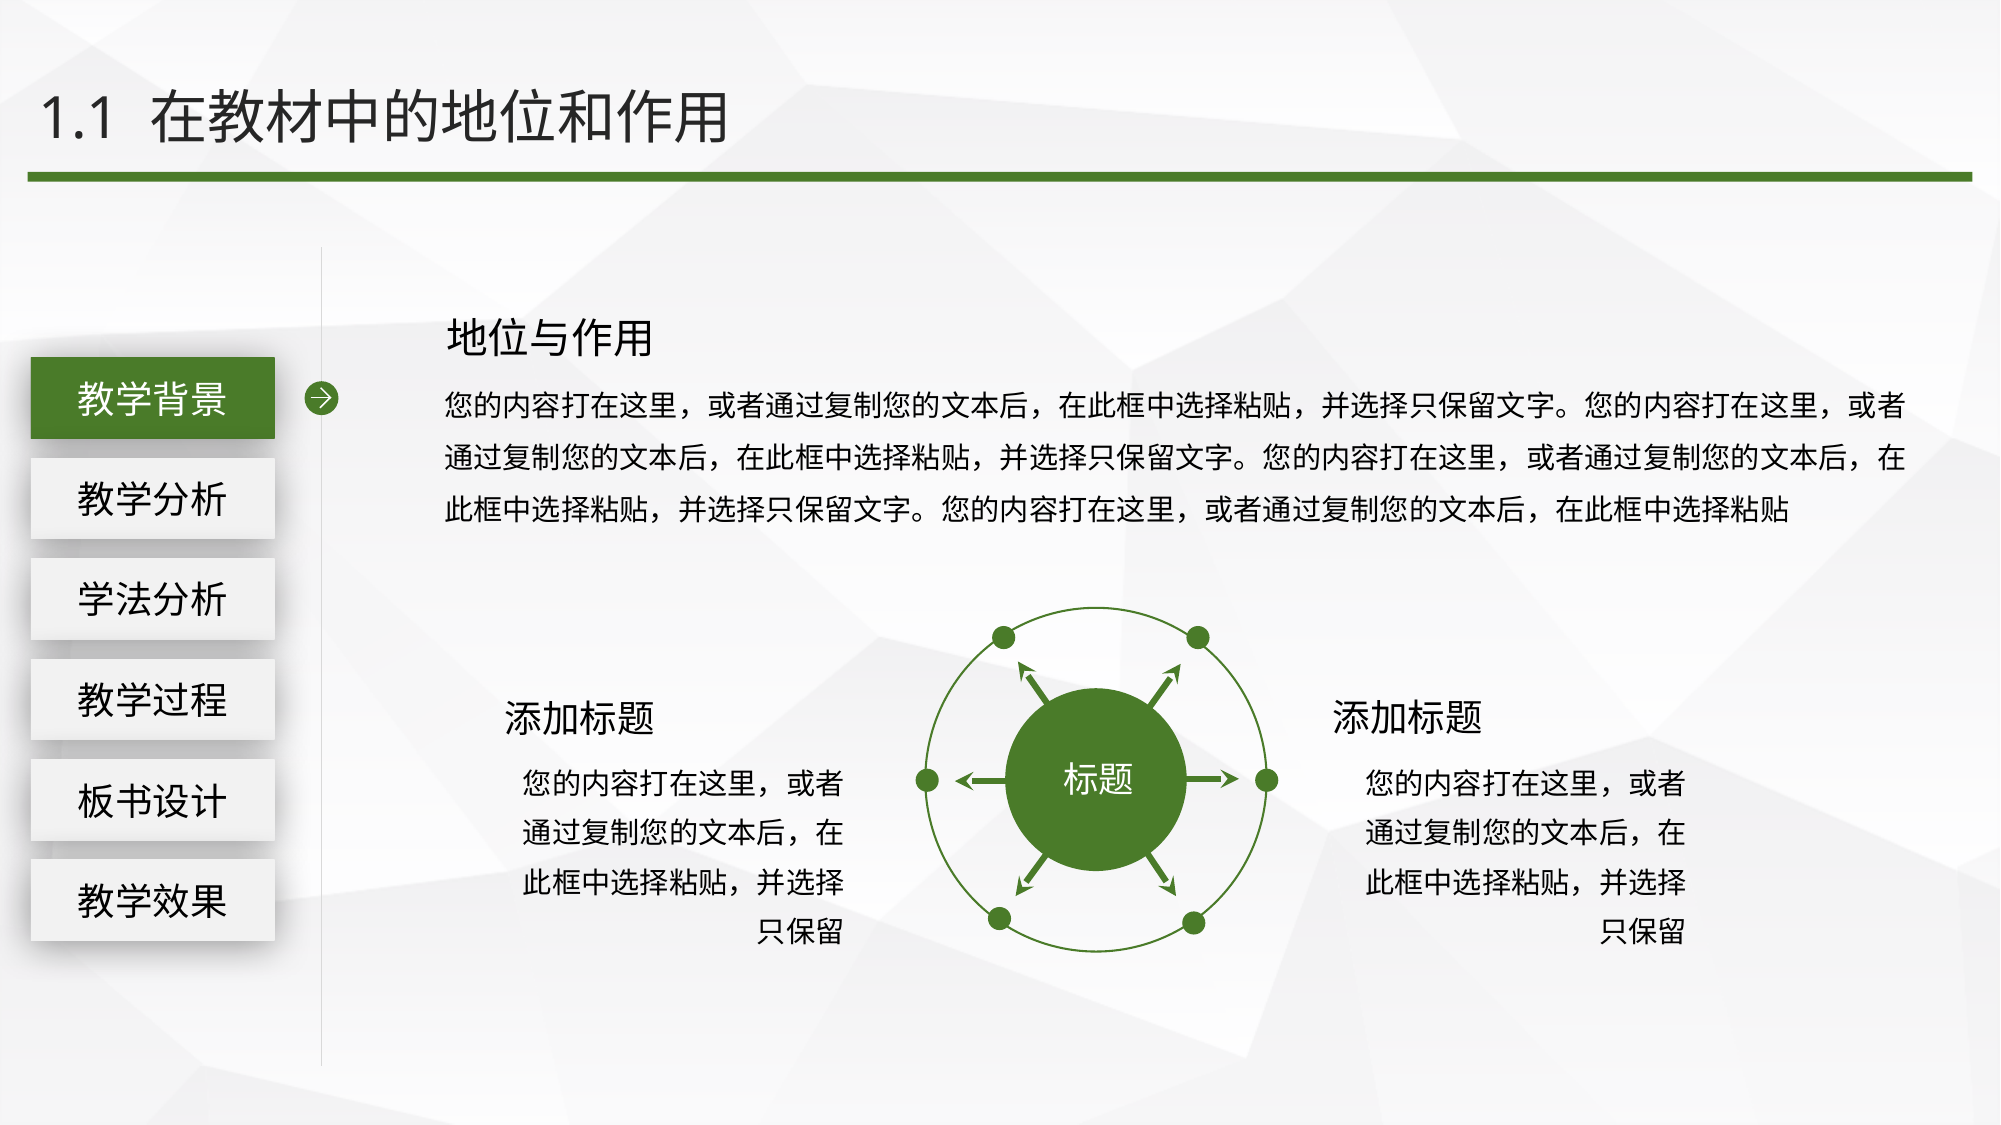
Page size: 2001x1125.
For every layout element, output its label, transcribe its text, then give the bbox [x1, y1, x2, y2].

text_box 教学效果 [30, 859, 275, 941]
text_box 学法分析 [30, 558, 275, 640]
text_box 教学过程 [30, 659, 275, 740]
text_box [1316, 686, 1702, 911]
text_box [429, 304, 1923, 531]
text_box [1005, 688, 1187, 872]
picture [0, 0, 2000, 1125]
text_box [915, 607, 1279, 952]
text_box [478, 687, 860, 911]
text_box 教学背景 [30, 357, 275, 439]
text_box 教学分析 [30, 458, 275, 539]
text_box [304, 381, 339, 416]
text_box [26, 171, 1973, 183]
text_box 板书设计 [30, 759, 275, 841]
text_box 1.1 在教材中的地位和作用 [23, 73, 794, 158]
